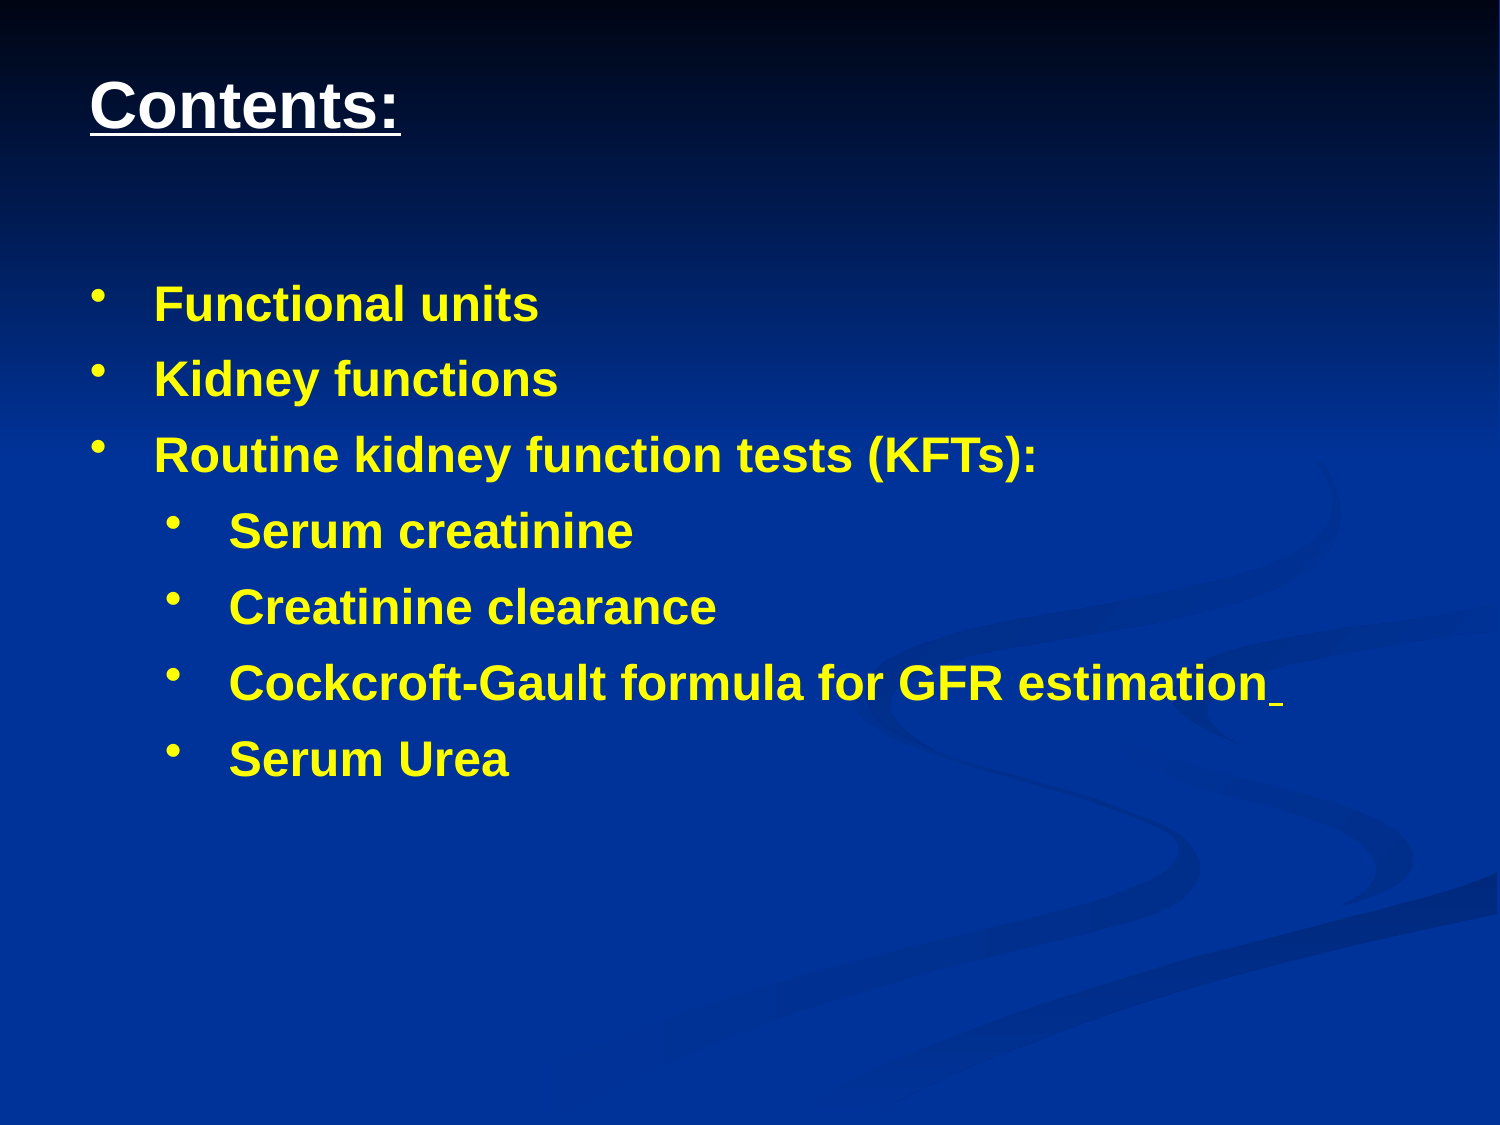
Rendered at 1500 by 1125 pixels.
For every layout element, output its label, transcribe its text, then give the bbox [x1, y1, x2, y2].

text_box Contents: Functional units Kidney functions Routine kidney function tests (KFTs): Serum creatinine Creatinine clearance Cockcroft-Gault formula for GFR estimation Serum Urea [74, 54, 1471, 795]
